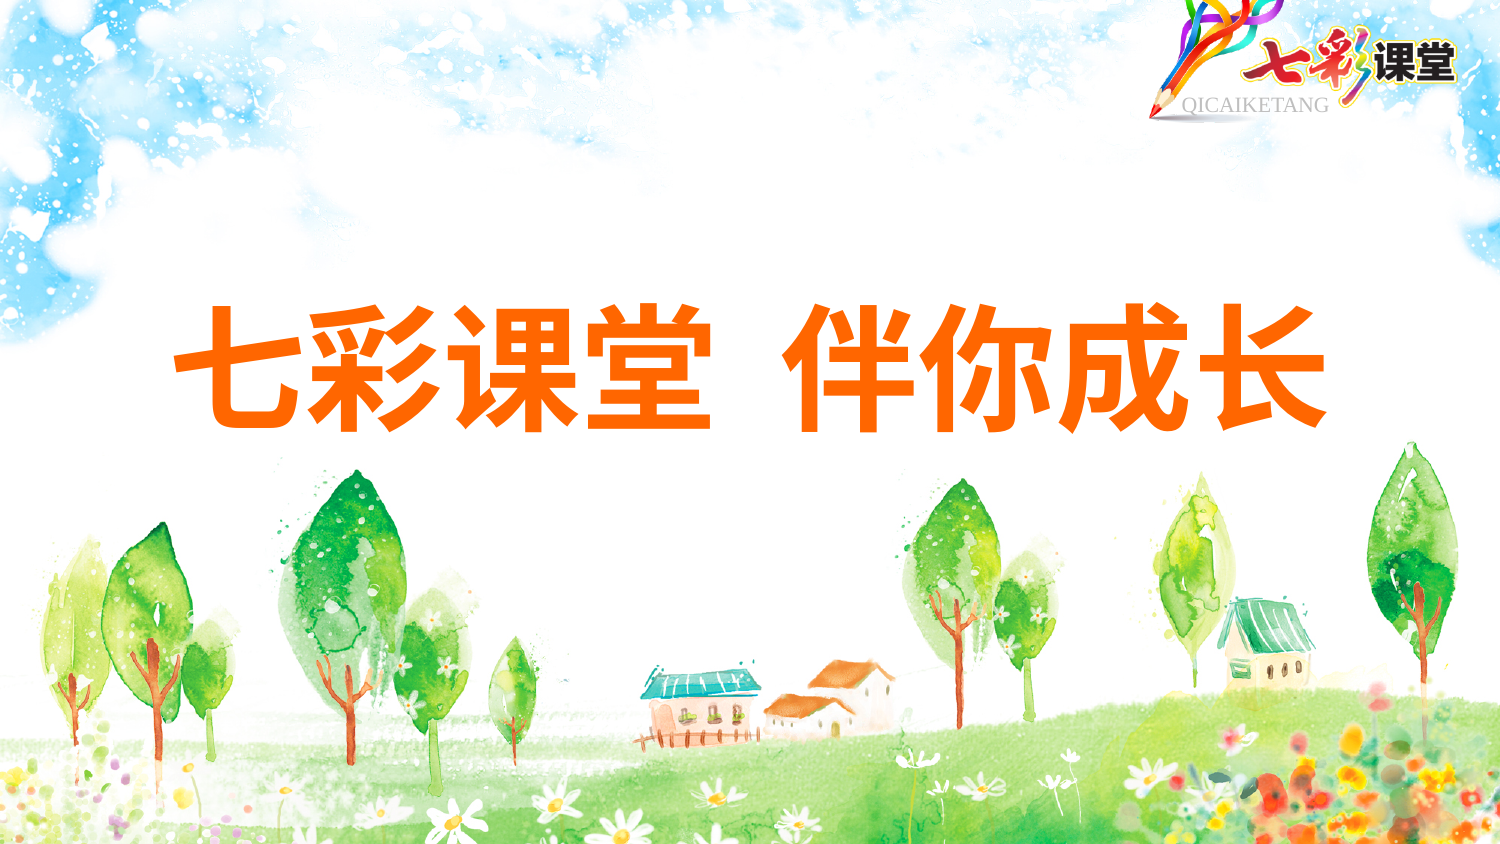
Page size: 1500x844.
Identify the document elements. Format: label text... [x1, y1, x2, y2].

text_box 七彩课堂 伴你成长 [153, 275, 1346, 456]
picture [0, 0, 1500, 844]
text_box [1142, 0, 1460, 127]
